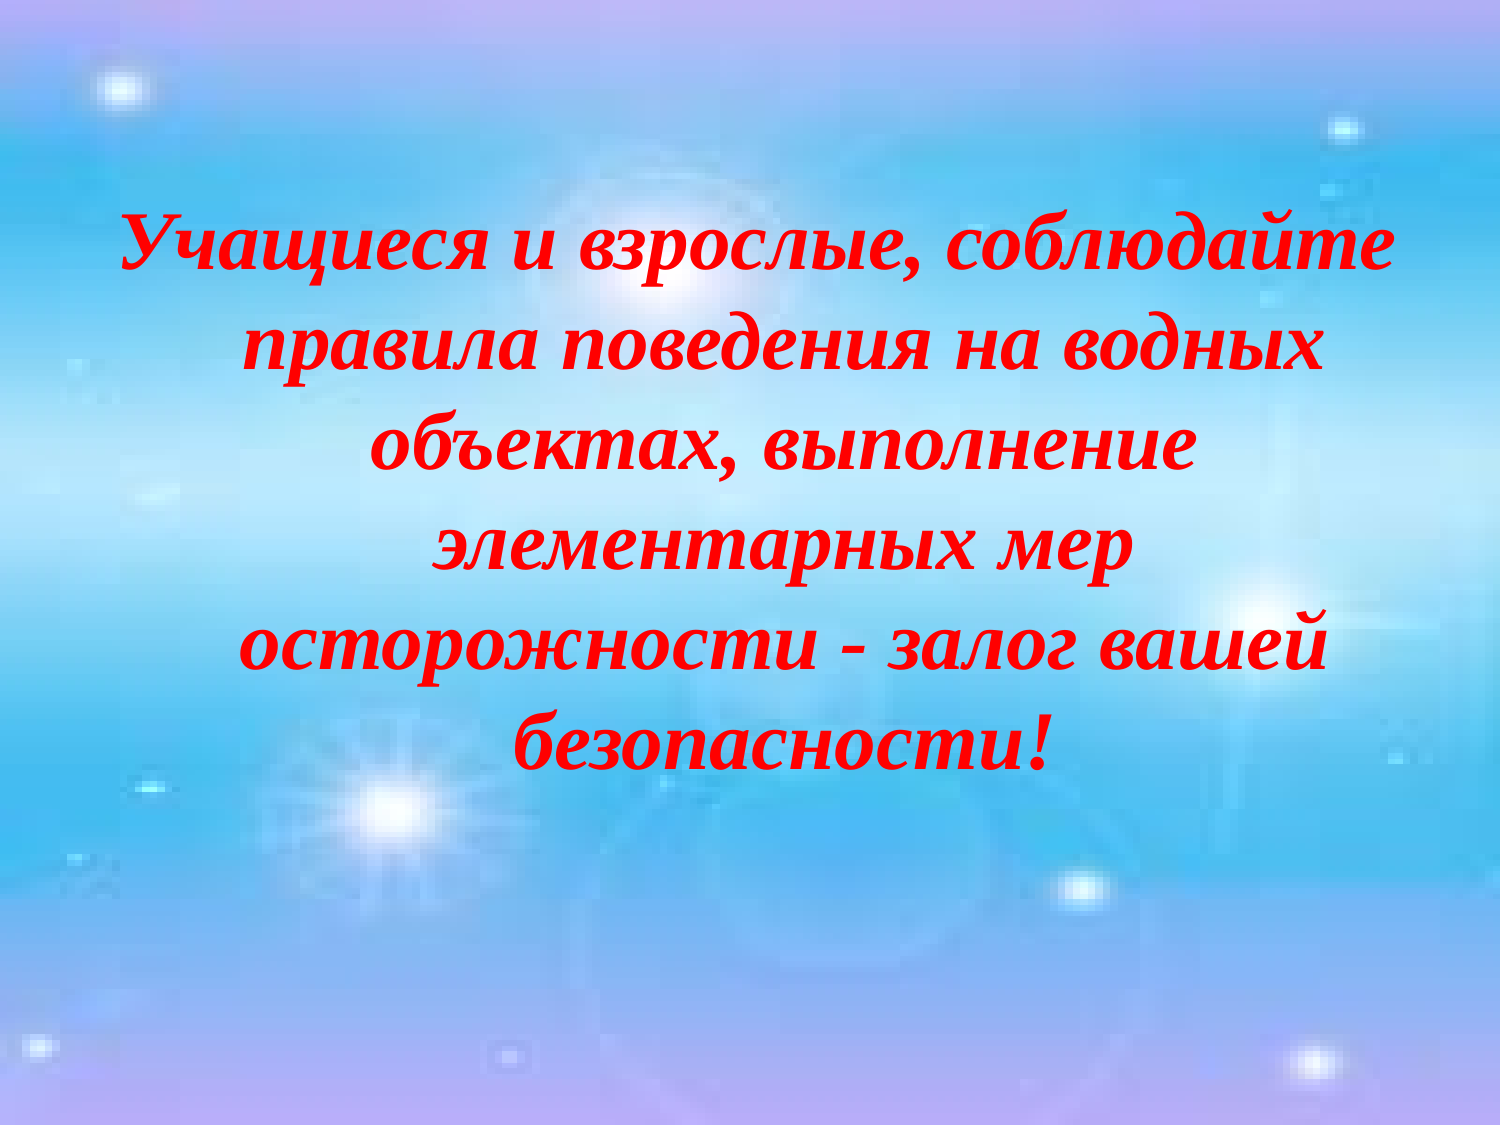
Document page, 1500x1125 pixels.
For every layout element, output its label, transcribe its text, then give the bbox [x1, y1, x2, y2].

picture [0, 0, 1500, 1125]
list Учащиеся и взрослые, соблюдайте правила поведения на водных объектах, выполнение элементарных мер осторожности - залог вашей безопасности! [82, 82, 1432, 1008]
